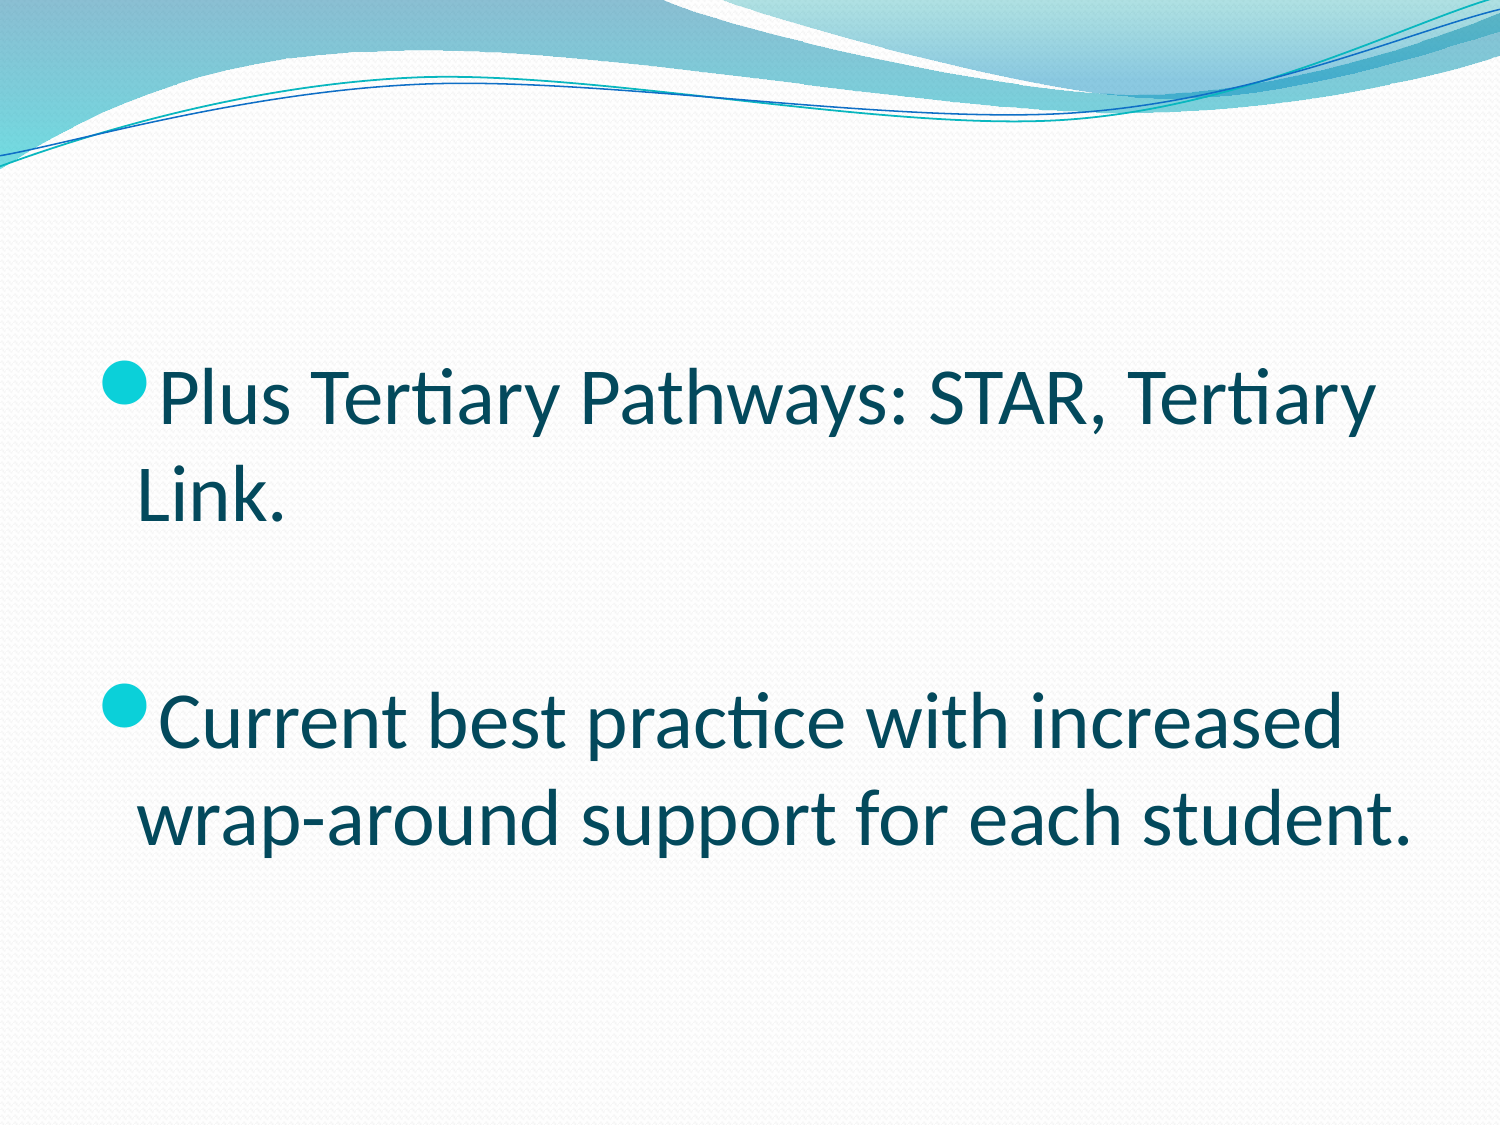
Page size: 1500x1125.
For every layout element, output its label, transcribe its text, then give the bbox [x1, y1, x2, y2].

list Plus Tertiary Pathways: STAR, Tertiary Link. Current best practice with increased wrap-around support for each student. [82, 222, 1432, 943]
